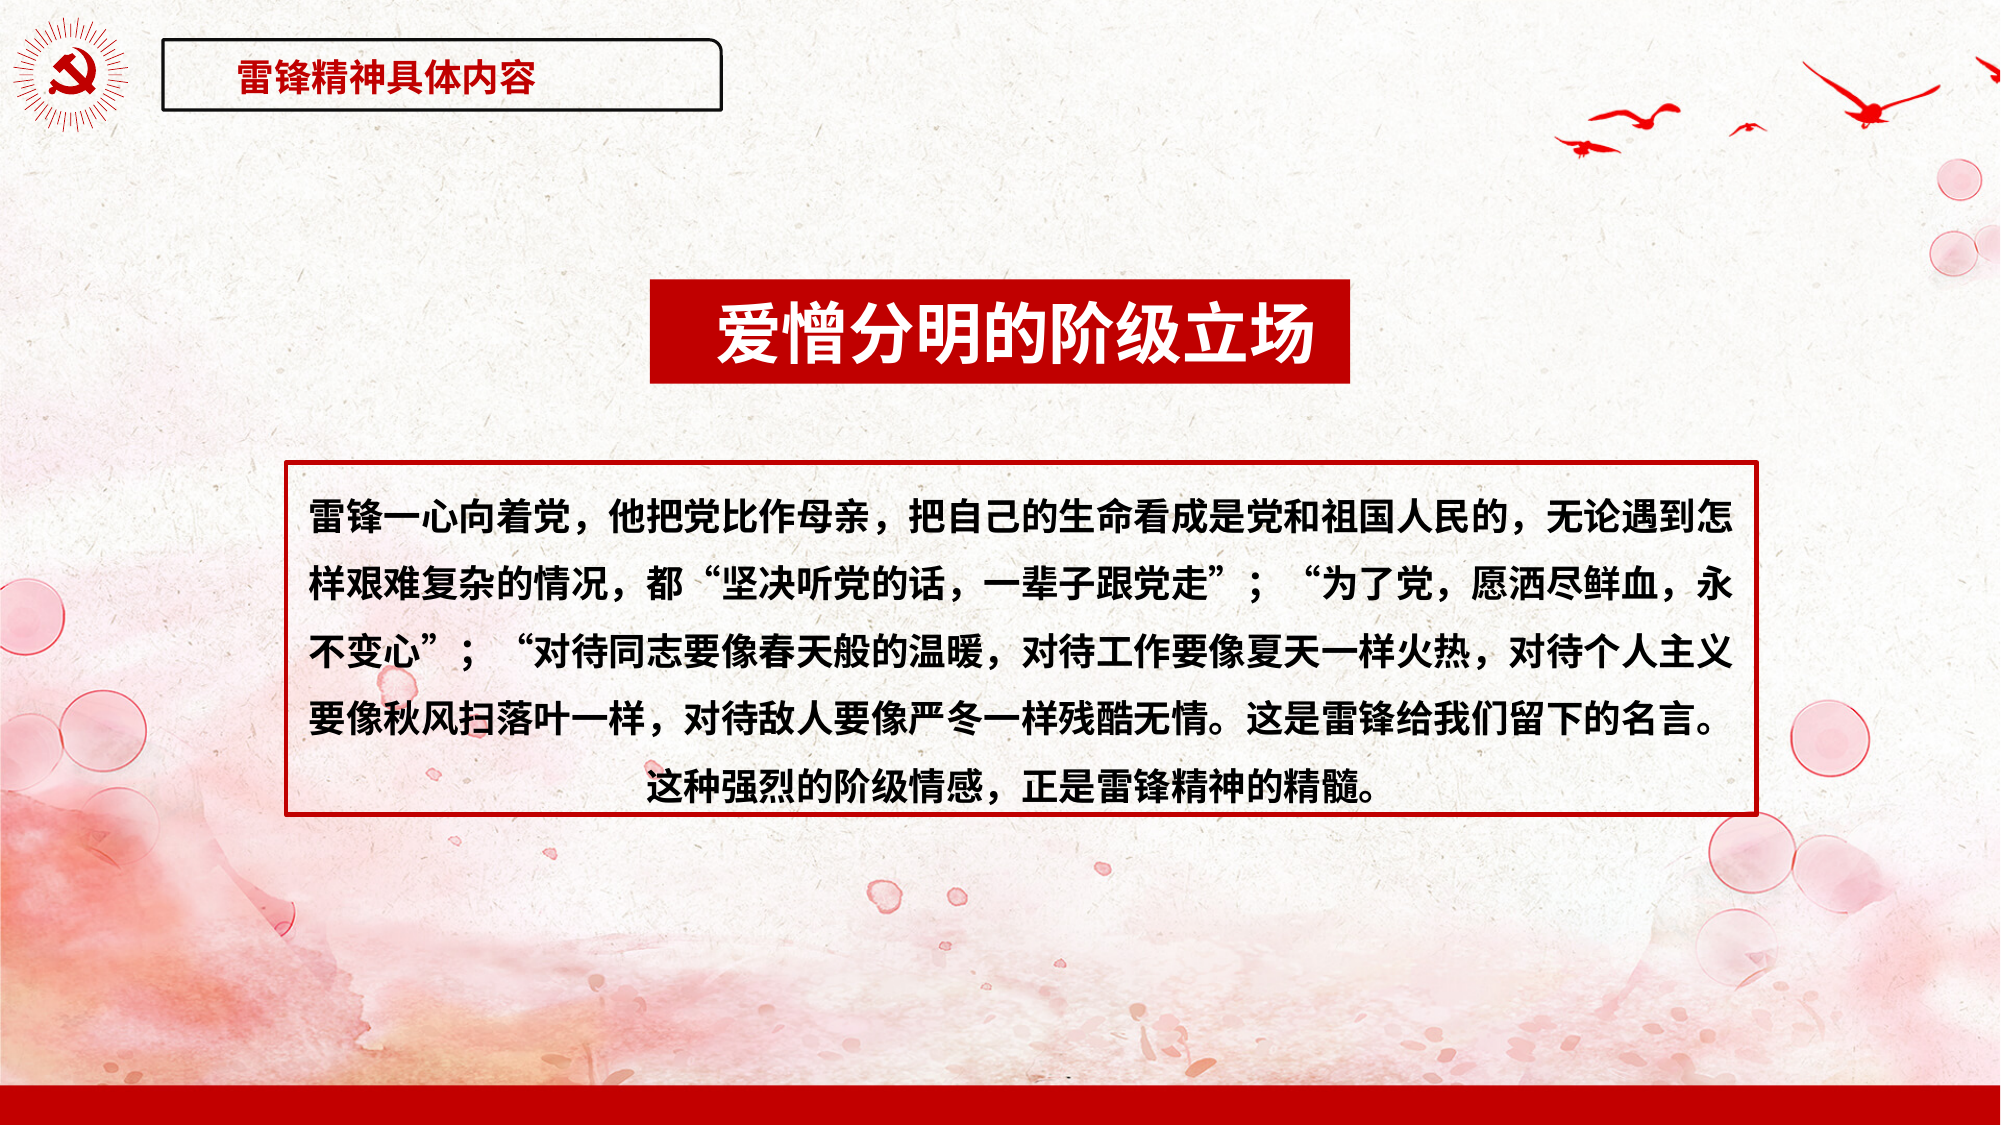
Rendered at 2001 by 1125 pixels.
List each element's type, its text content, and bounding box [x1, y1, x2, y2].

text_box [13, 17, 722, 133]
text_box 雷锋一心向着党，他把党比作母亲，把自己的生命看成是党和祖国人民的，无论遇到怎样艰难复杂的情况，都“坚决听党的话，一辈子跟党走”；“为了党，愿洒尽鲜血，永不变心”；“对待同志要像春天般的温暖，对待工作要像夏天一样火热，对待个人主义要像秋风扫落叶一样，对待敌人要像严冬一样残酷无情。这是雷锋给我们留下的名言。这种强烈的阶级情感，正是雷锋精神的精髓。 [286, 462, 1757, 815]
text_box 爱憎分明的阶级立场 [649, 279, 1351, 384]
picture [0, 0, 2001, 1125]
